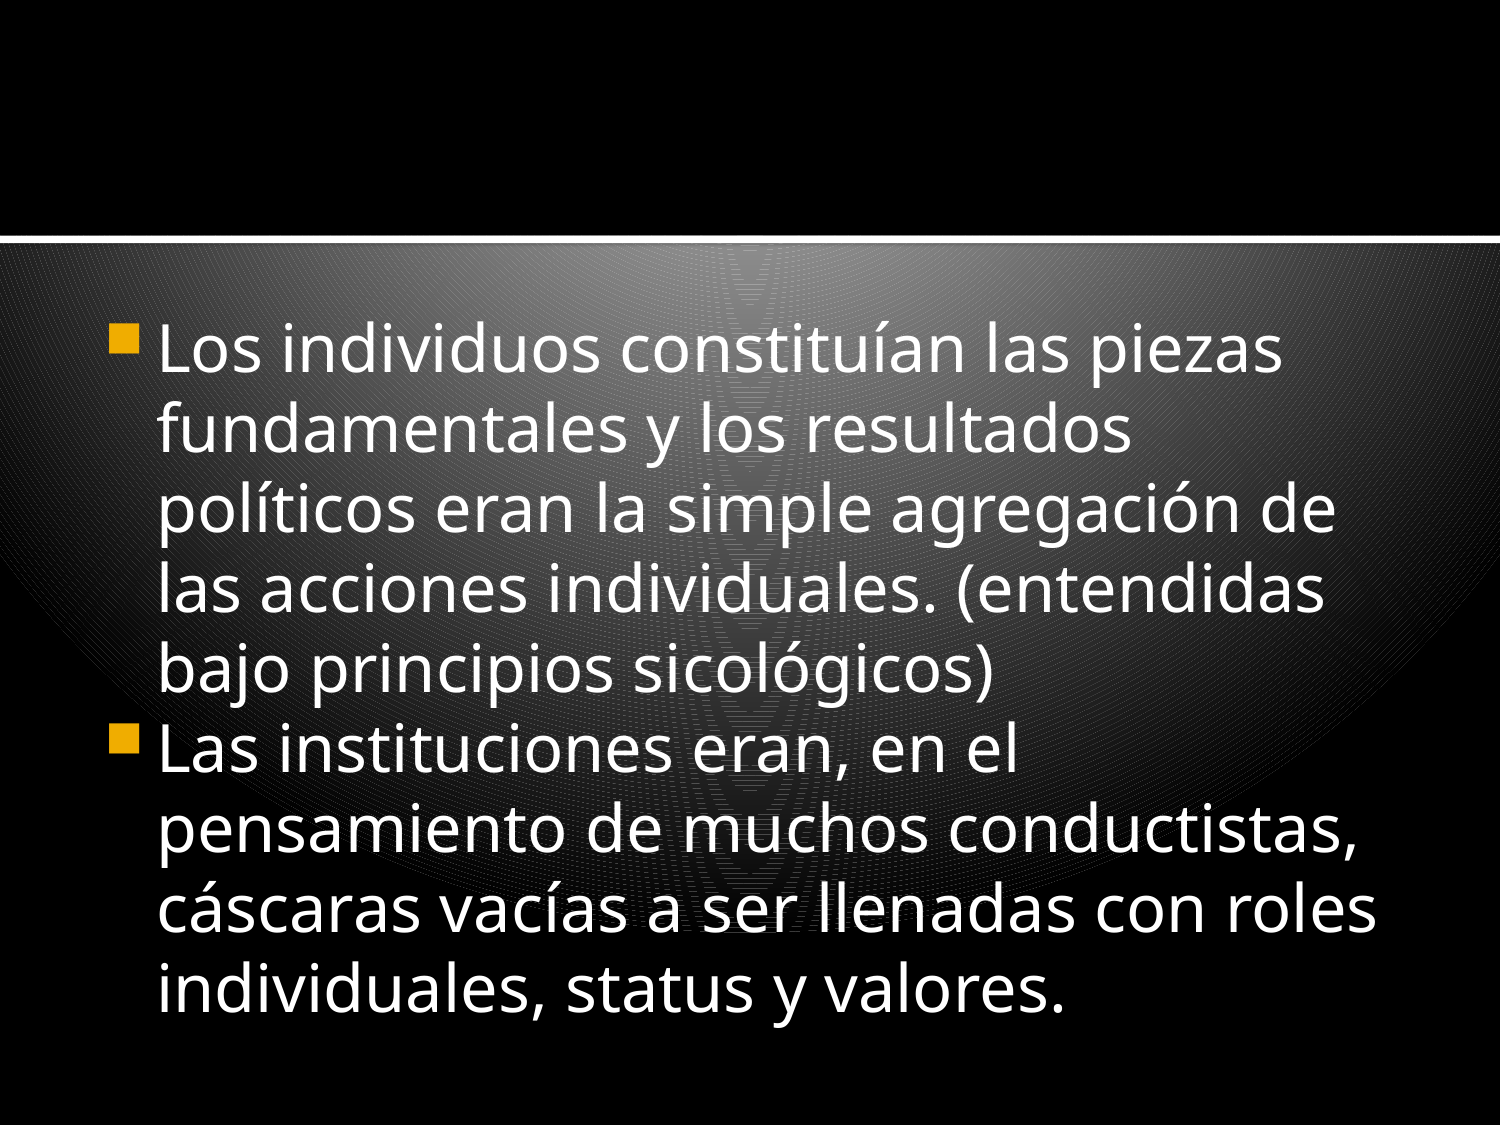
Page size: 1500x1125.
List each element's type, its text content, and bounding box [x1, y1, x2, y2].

list Los individuos constituían las piezas fundamentales y los resultados políticos eran la simple agregación de las acciones individuales. (entendidas bajo principios sicológicos) Las instituciones eran, en el pensamiento de muchos conductistas, cáscaras vacías a ser llenadas con roles individuales, status y valores. [75, 291, 1425, 1050]
